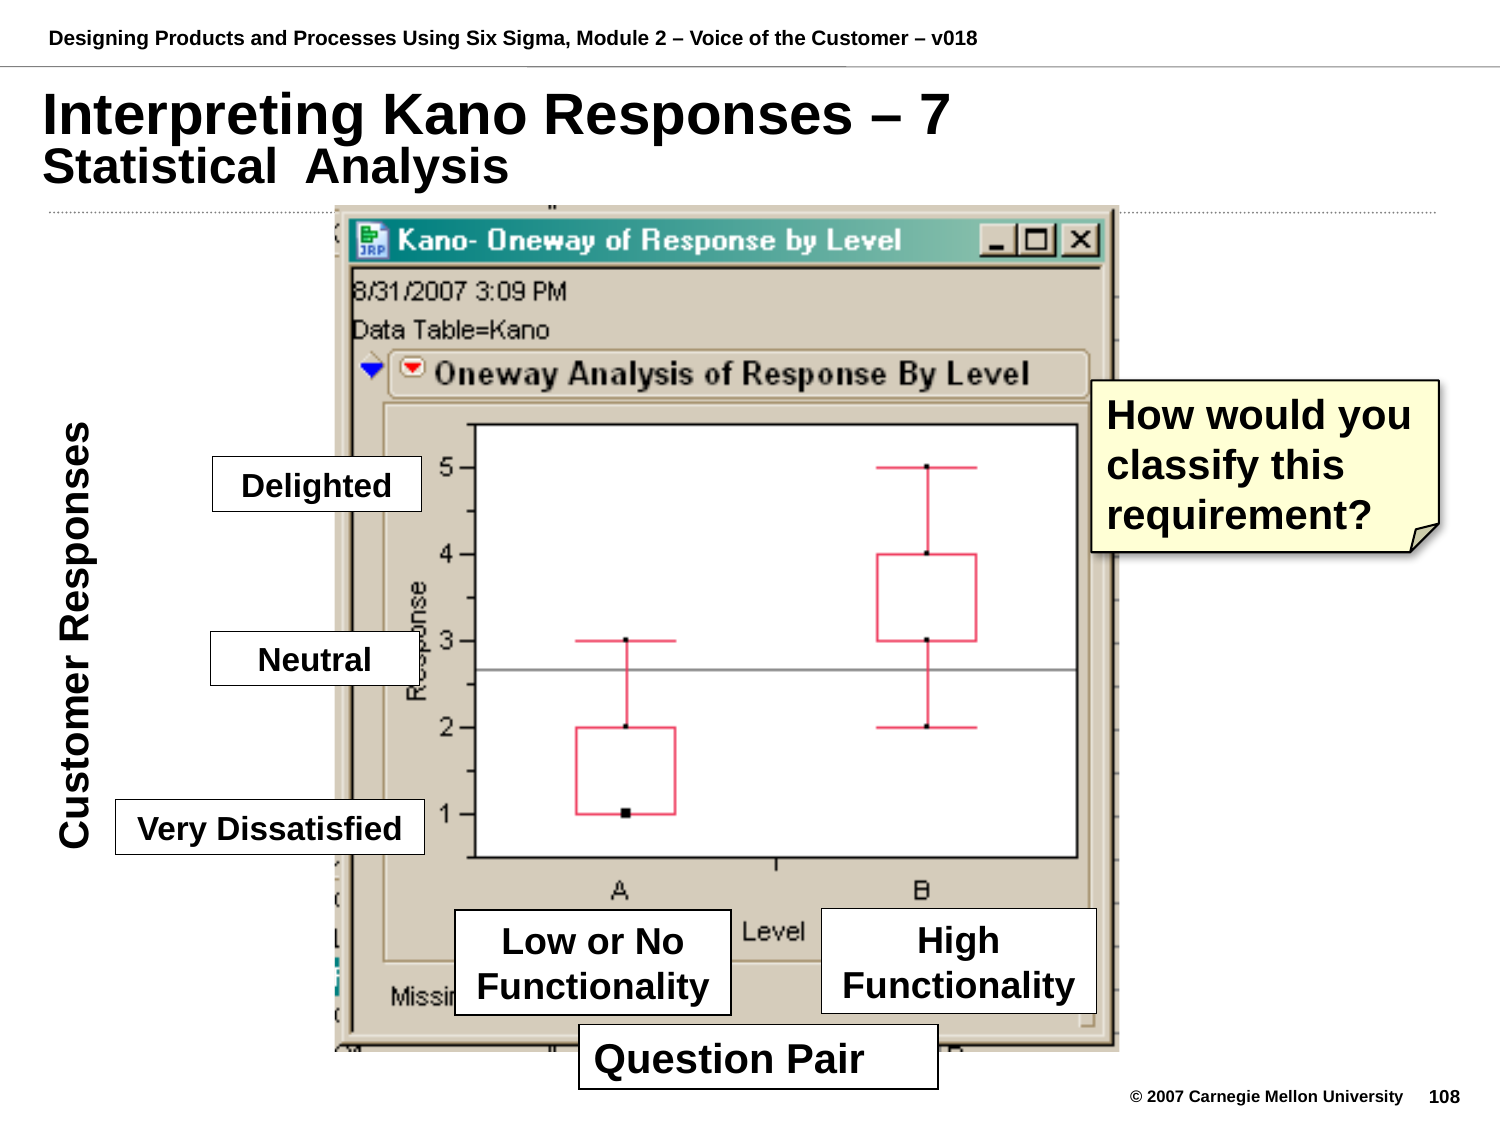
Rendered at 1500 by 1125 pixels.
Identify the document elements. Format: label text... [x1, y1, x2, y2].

text_box Delighted [212, 456, 329, 512]
text_box How would you classify this requirement? [1123, 380, 1439, 553]
picture [334, 204, 1120, 1052]
text_box Very Dissatisfied [115, 799, 329, 855]
text_box Neutral [210, 631, 329, 686]
text_box Customer Responses [39, 397, 105, 874]
title Interpreting Kano Responses – 7 Statistical Analysis [42, 89, 1438, 194]
text_box Question Pair [578, 1060, 938, 1090]
